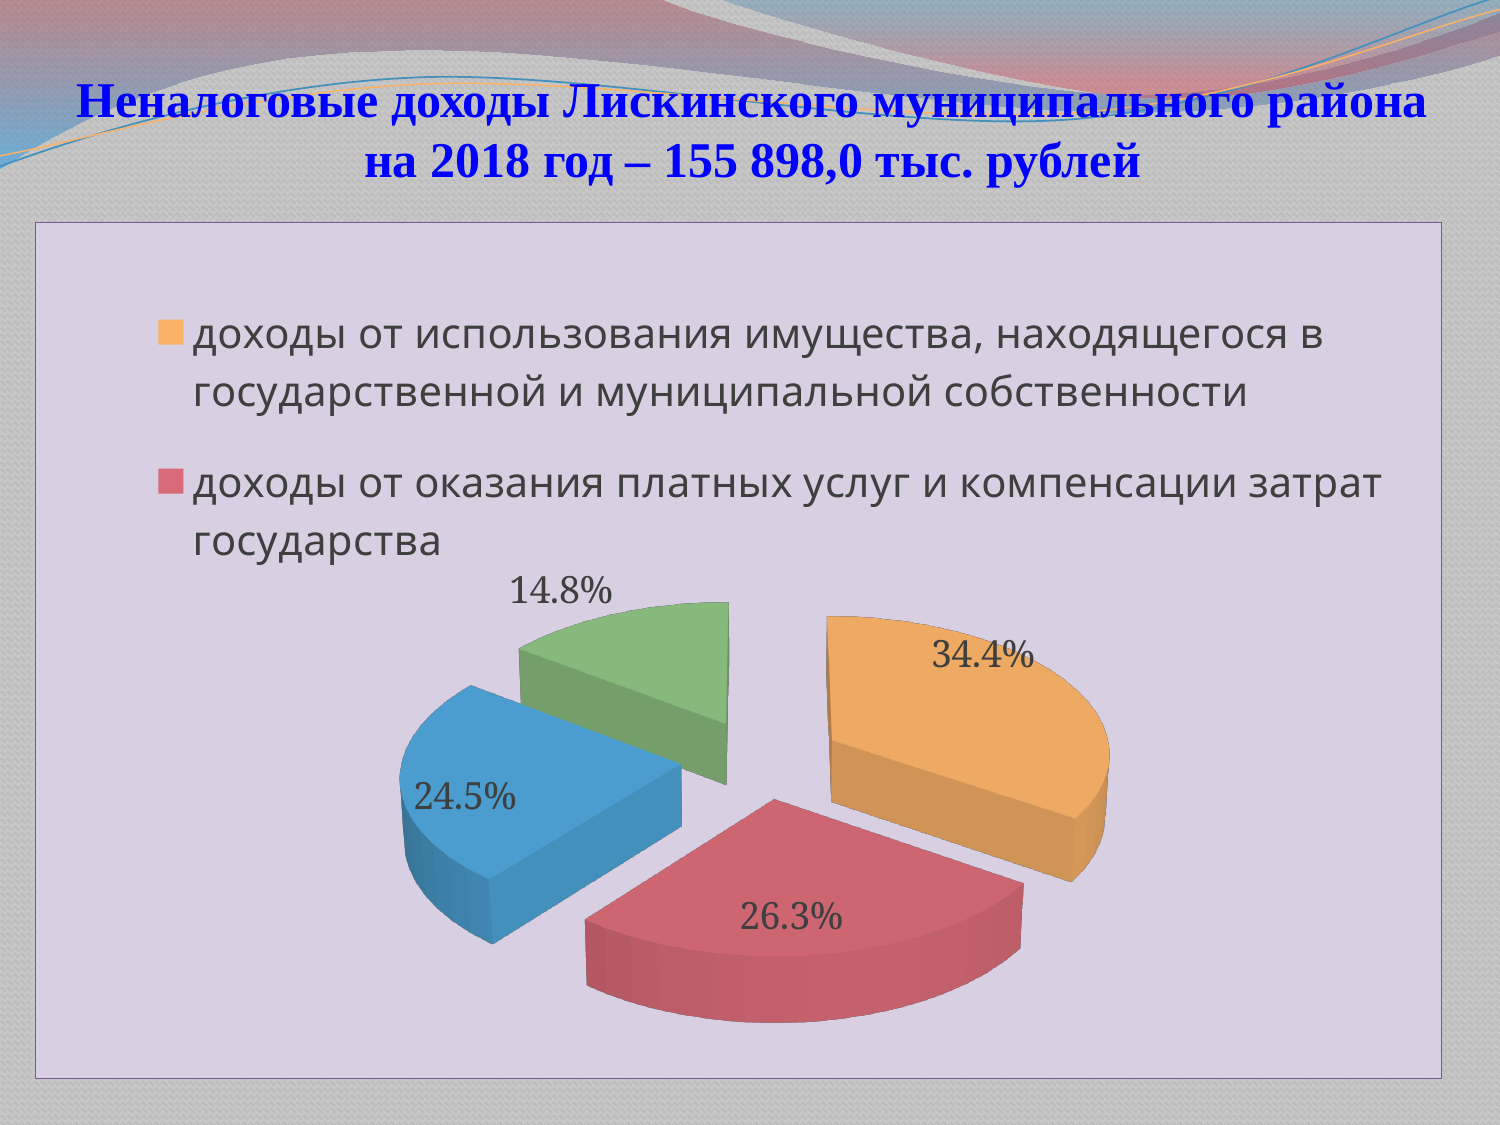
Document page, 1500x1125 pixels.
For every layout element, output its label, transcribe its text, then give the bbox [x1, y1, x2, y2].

title Неналоговые доходы Лискинского муниципального района на 2018 год – 155 898,0 тыс. рублей [75, 0, 1430, 188]
chart [34, 222, 1442, 1079]
